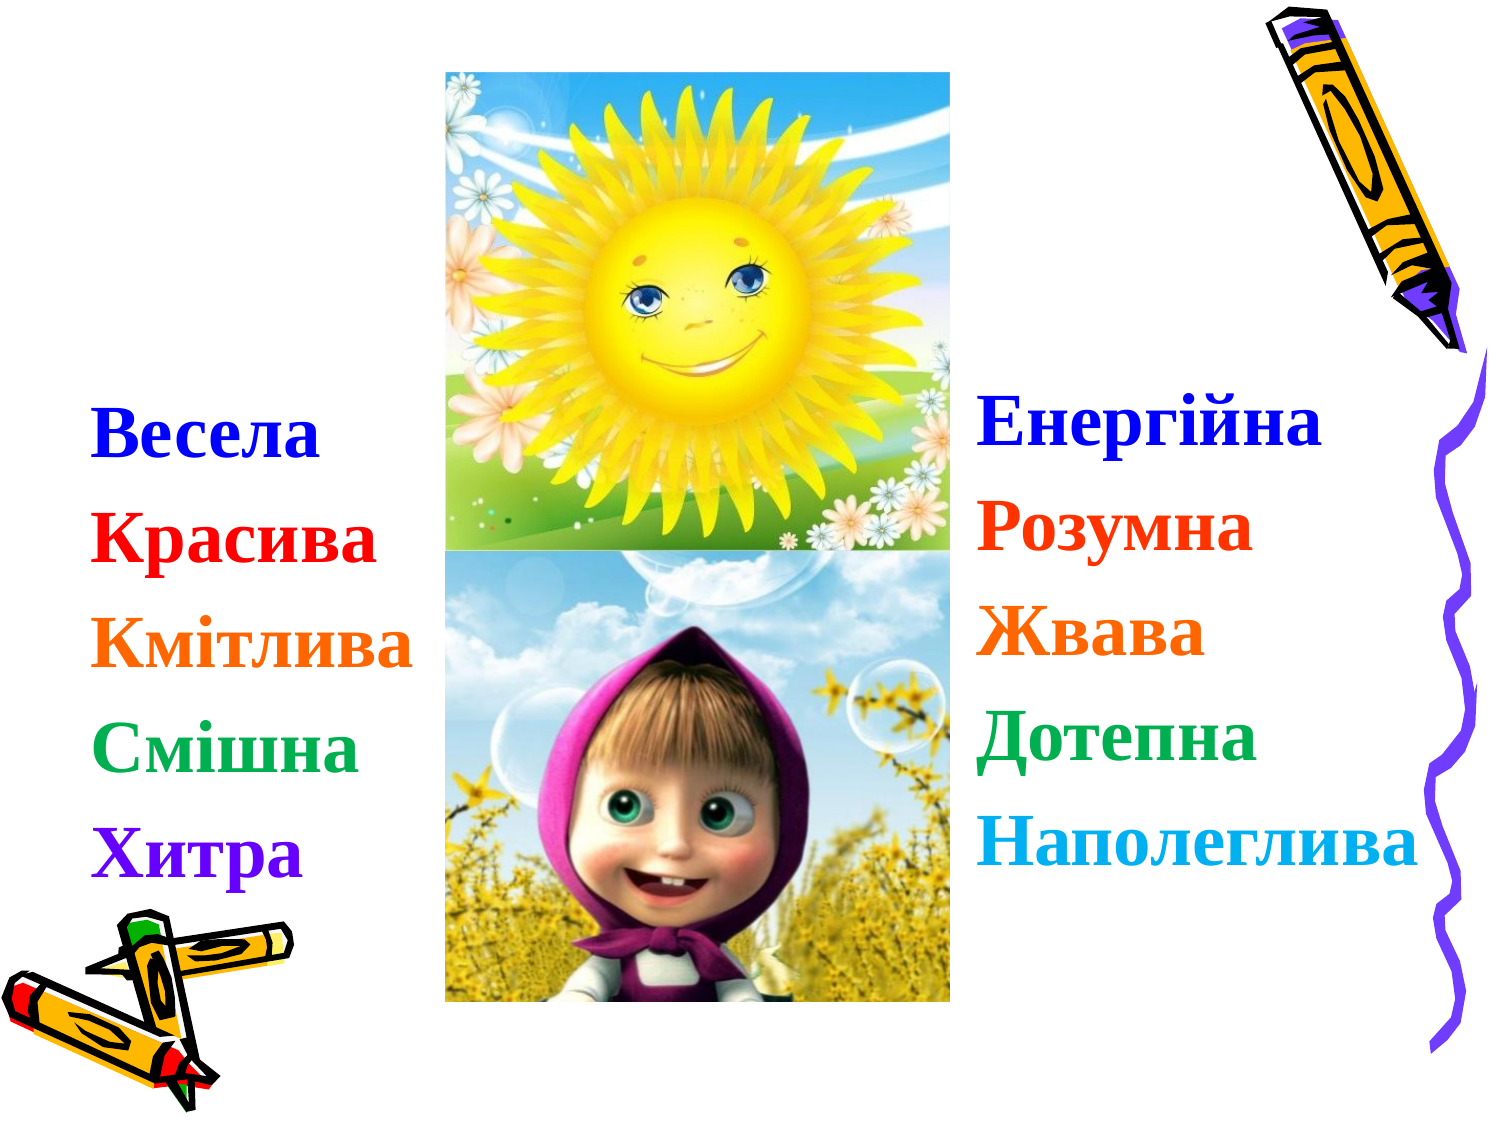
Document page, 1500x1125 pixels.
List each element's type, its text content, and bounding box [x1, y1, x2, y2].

list Енергійна Розумна Жвава Дотепна Наполеглива [960, 363, 1442, 971]
list Весела Красива Кмітлива Смішна Хитра [74, 374, 441, 1006]
picture [445, 72, 950, 1002]
